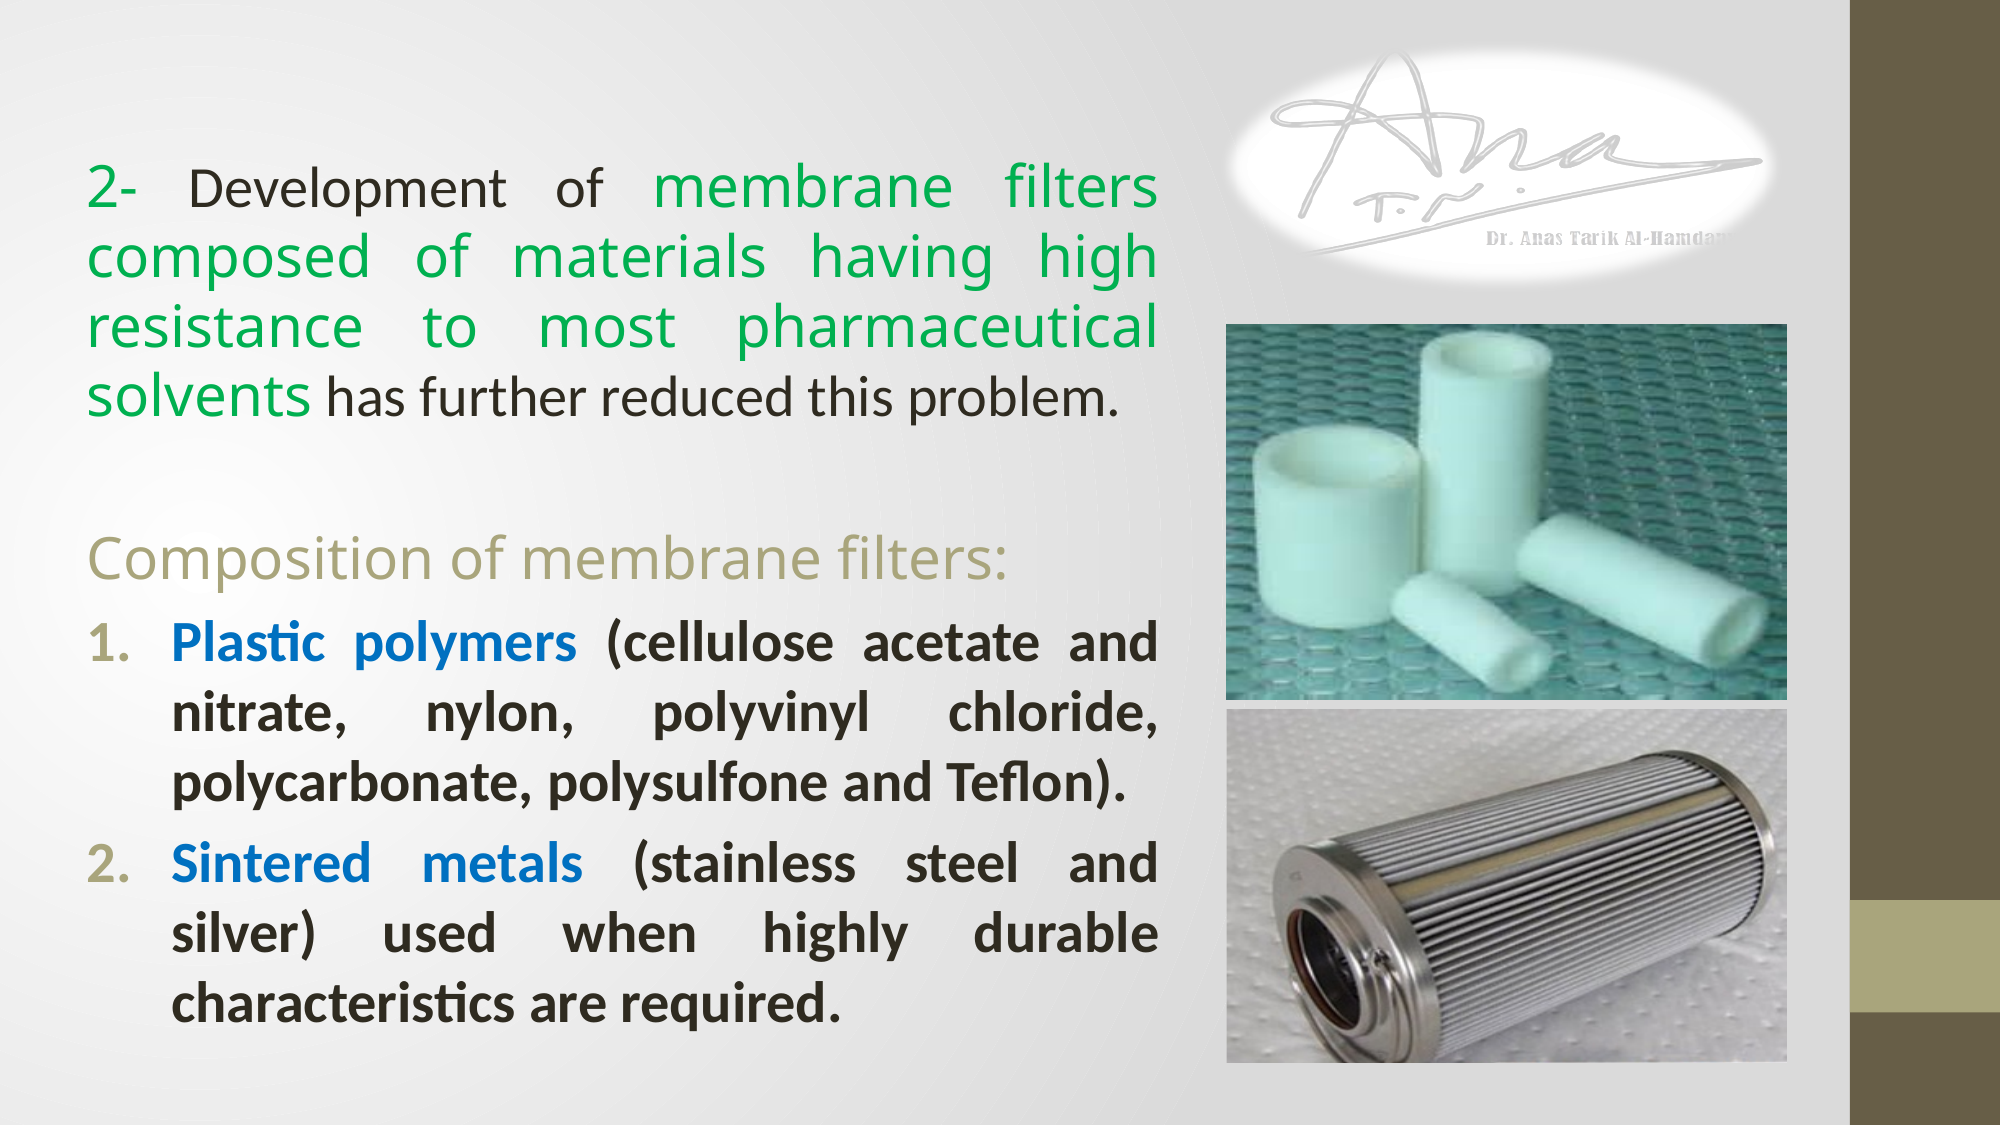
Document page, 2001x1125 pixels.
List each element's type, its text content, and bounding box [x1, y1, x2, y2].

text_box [1215, 35, 1788, 1063]
list 2- Development of membrane filters composed of materials having high resistance to most pharmaceutical solvents has further reduced this problem. Composition of membrane filters: Plastic polymers (cellulose acetate and nitrate, nylon, polyvinyl chloride, polycarbonate, polysulfone and Teflon). Sintered metals (stainless steel and silver) used when highly durable characteristics are required. [71, 75, 1175, 1088]
